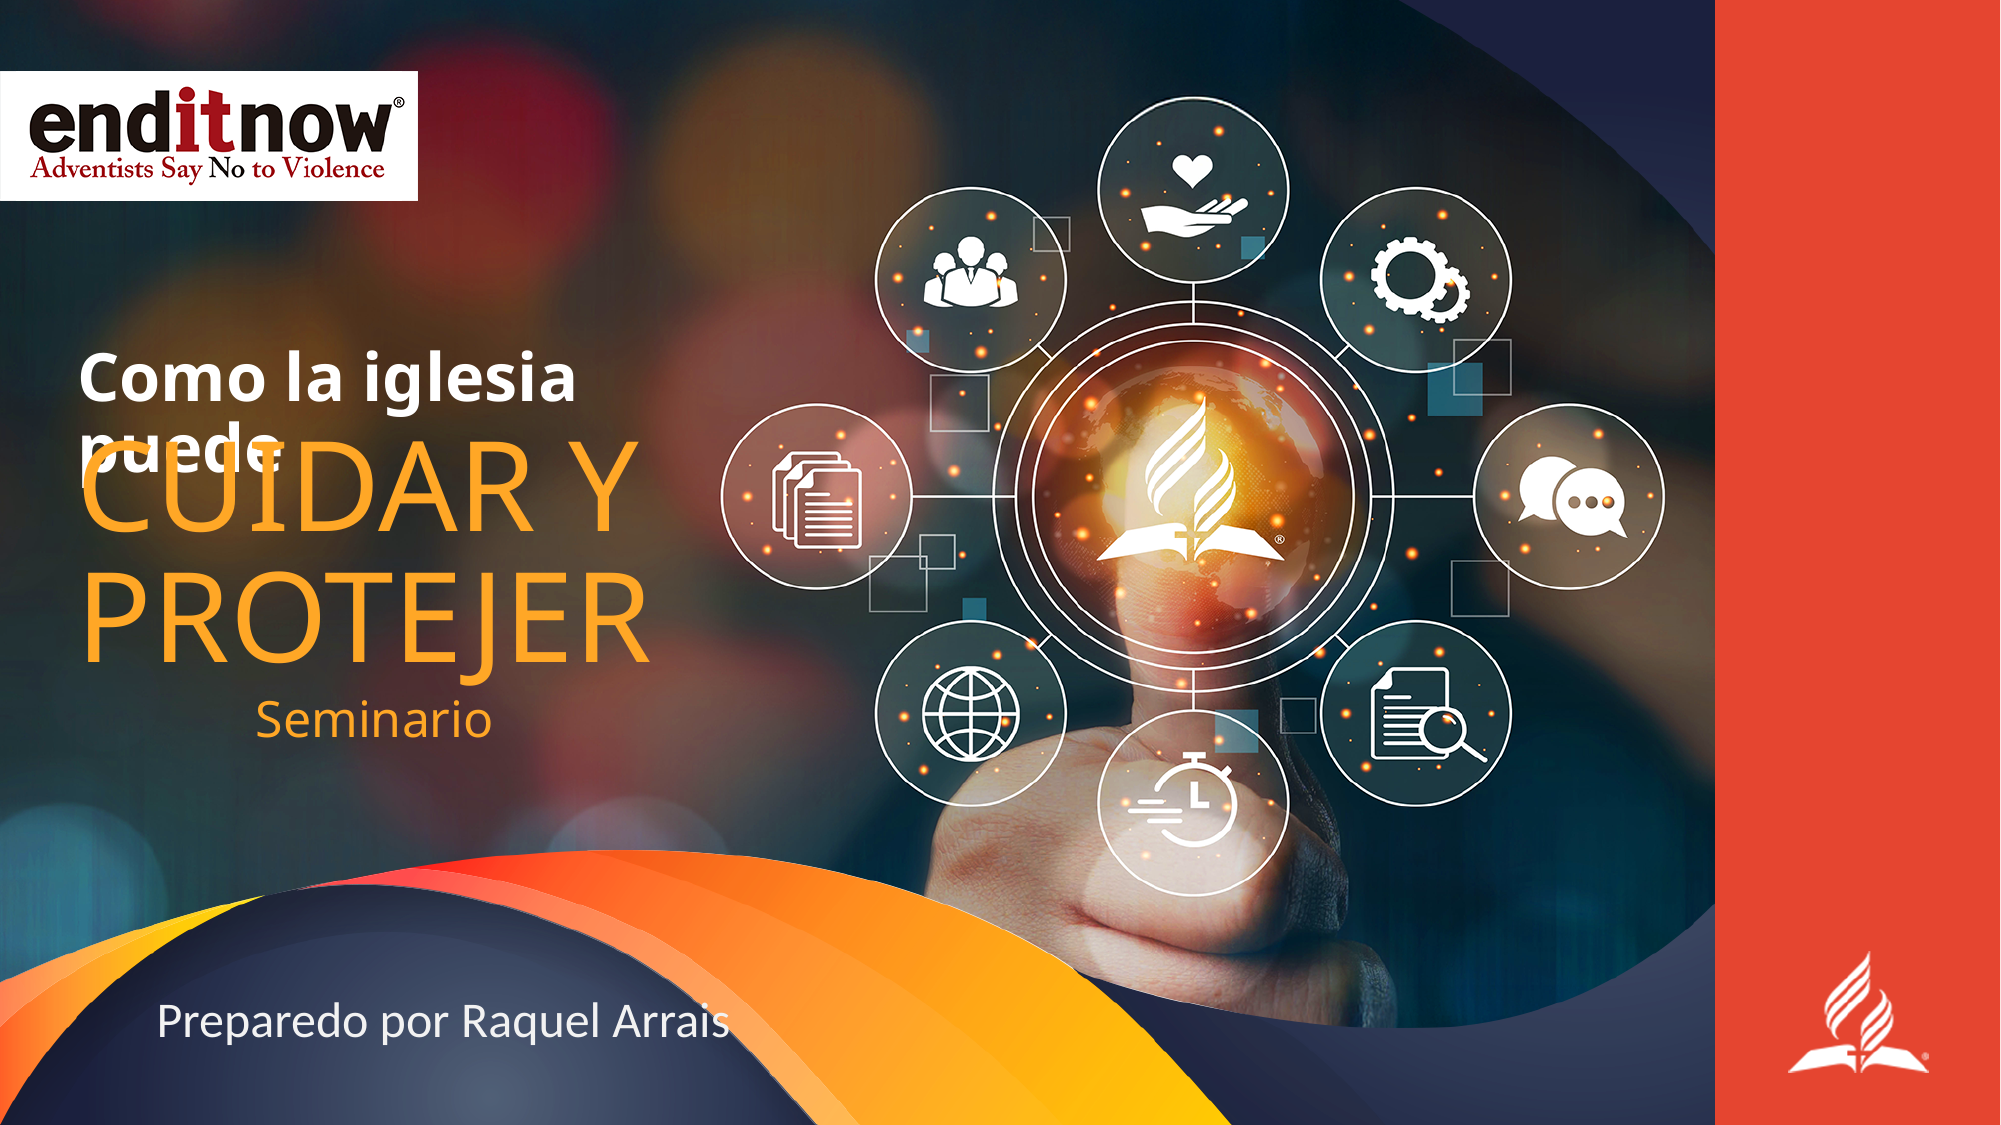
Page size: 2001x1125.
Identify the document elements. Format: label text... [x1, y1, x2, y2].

text_box PROTEJER Seminario [62, 530, 701, 756]
text_box CUIDAR Y [62, 399, 701, 530]
picture [0, 0, 2001, 1125]
subtitle Como la iglesia puede [62, 335, 754, 503]
text_box Preparedo por Raquel Arrais [141, 980, 746, 1056]
